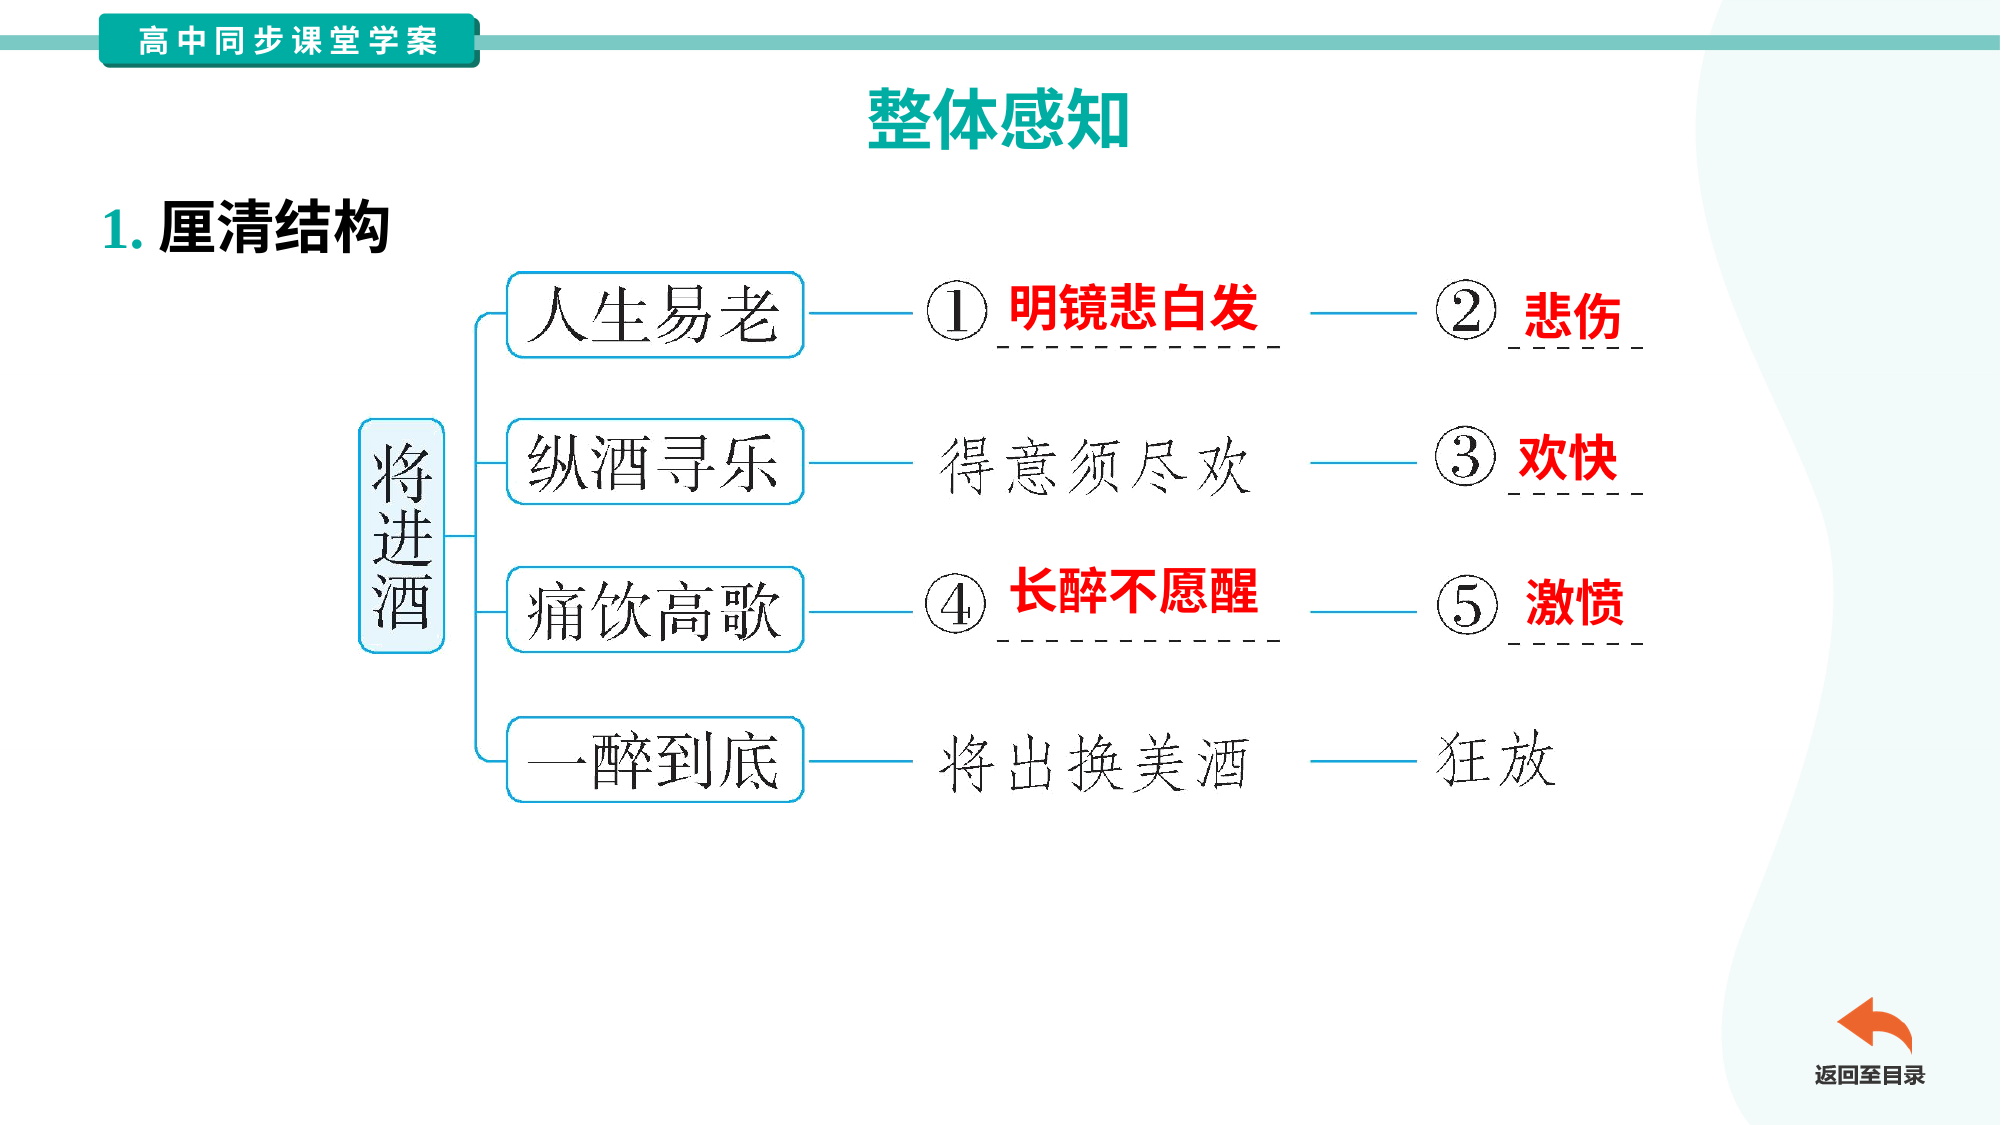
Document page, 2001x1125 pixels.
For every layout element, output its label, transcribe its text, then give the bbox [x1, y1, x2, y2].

text_box 整体感知 [100, 76, 1899, 156]
text_box 1.厘清结构 [100, 156, 1899, 261]
picture [0, 0, 2000, 1125]
